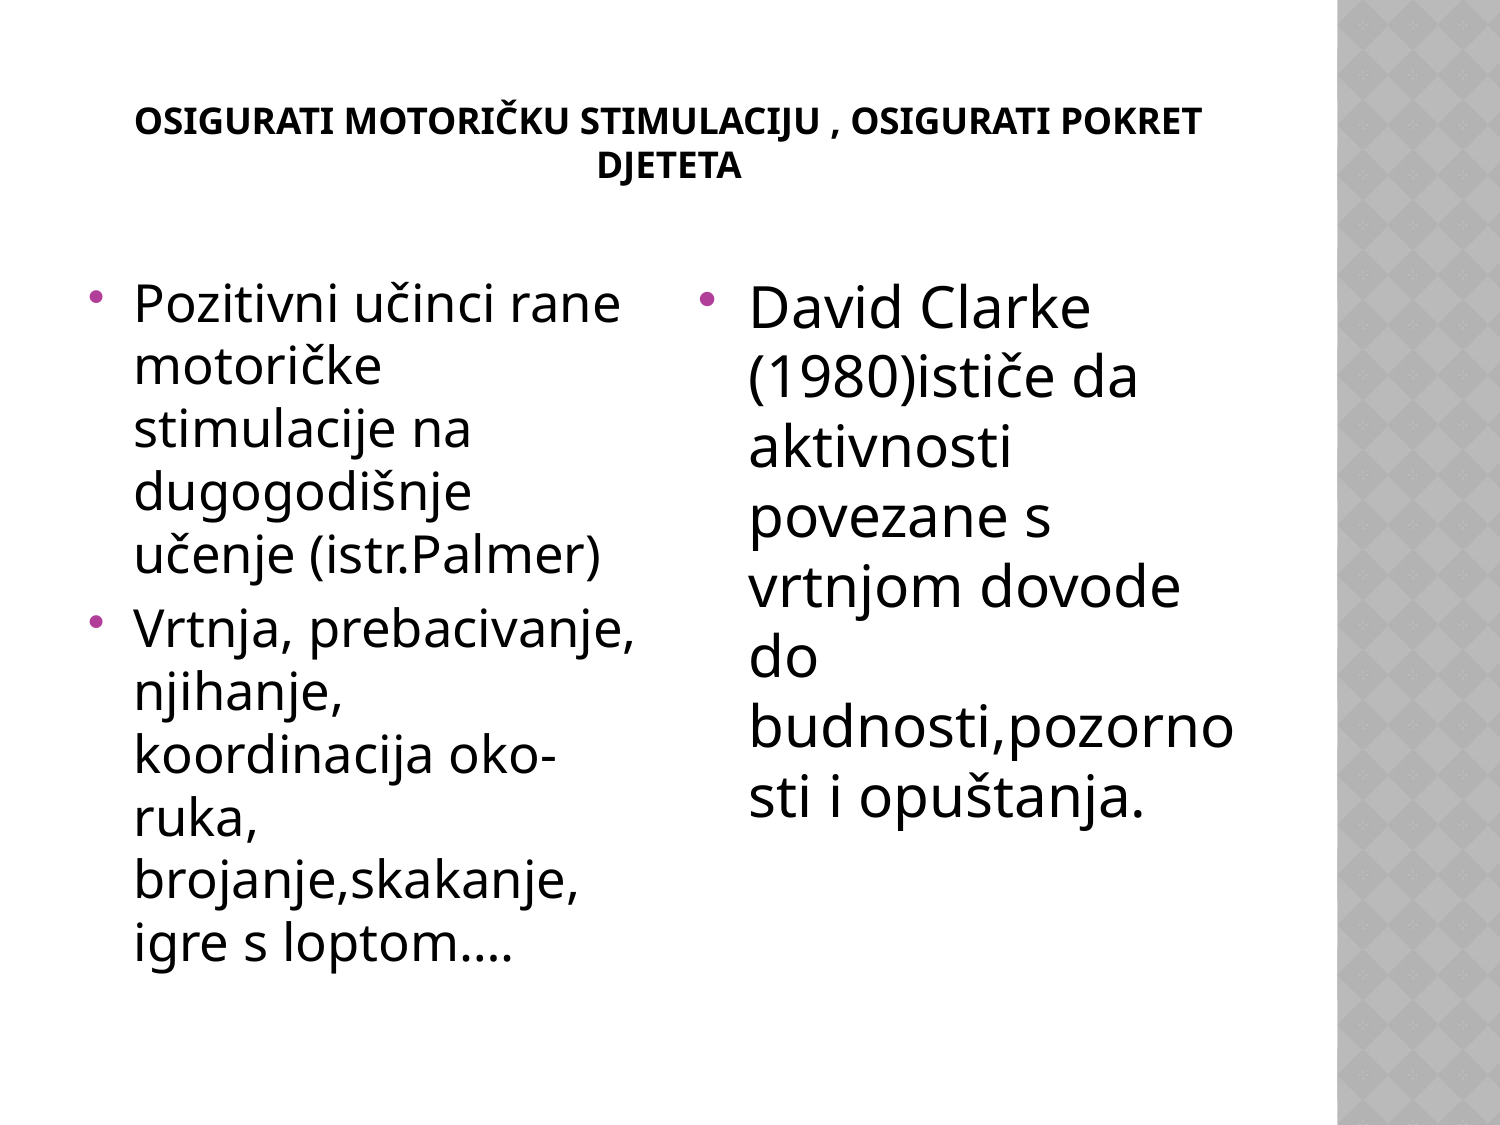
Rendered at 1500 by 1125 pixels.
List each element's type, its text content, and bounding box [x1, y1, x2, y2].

list Pozitivni učinci rane motoričke stimulacije na dugogodišnje učenje (istr.Palmer) Vrtnja, prebacivanje, njihanje, koordinacija oko-ruka, brojanje,skakanje, igre s loptom…. [75, 262, 653, 1005]
list David Clarke (1980)ističe da aktivnosti povezane s vrtnjom dovode do budnosti,pozornosti i opuštanja. [685, 262, 1263, 1005]
title Osigurati motoričku stimulaciju , osigurati pokret djeteta [75, 52, 1263, 240]
